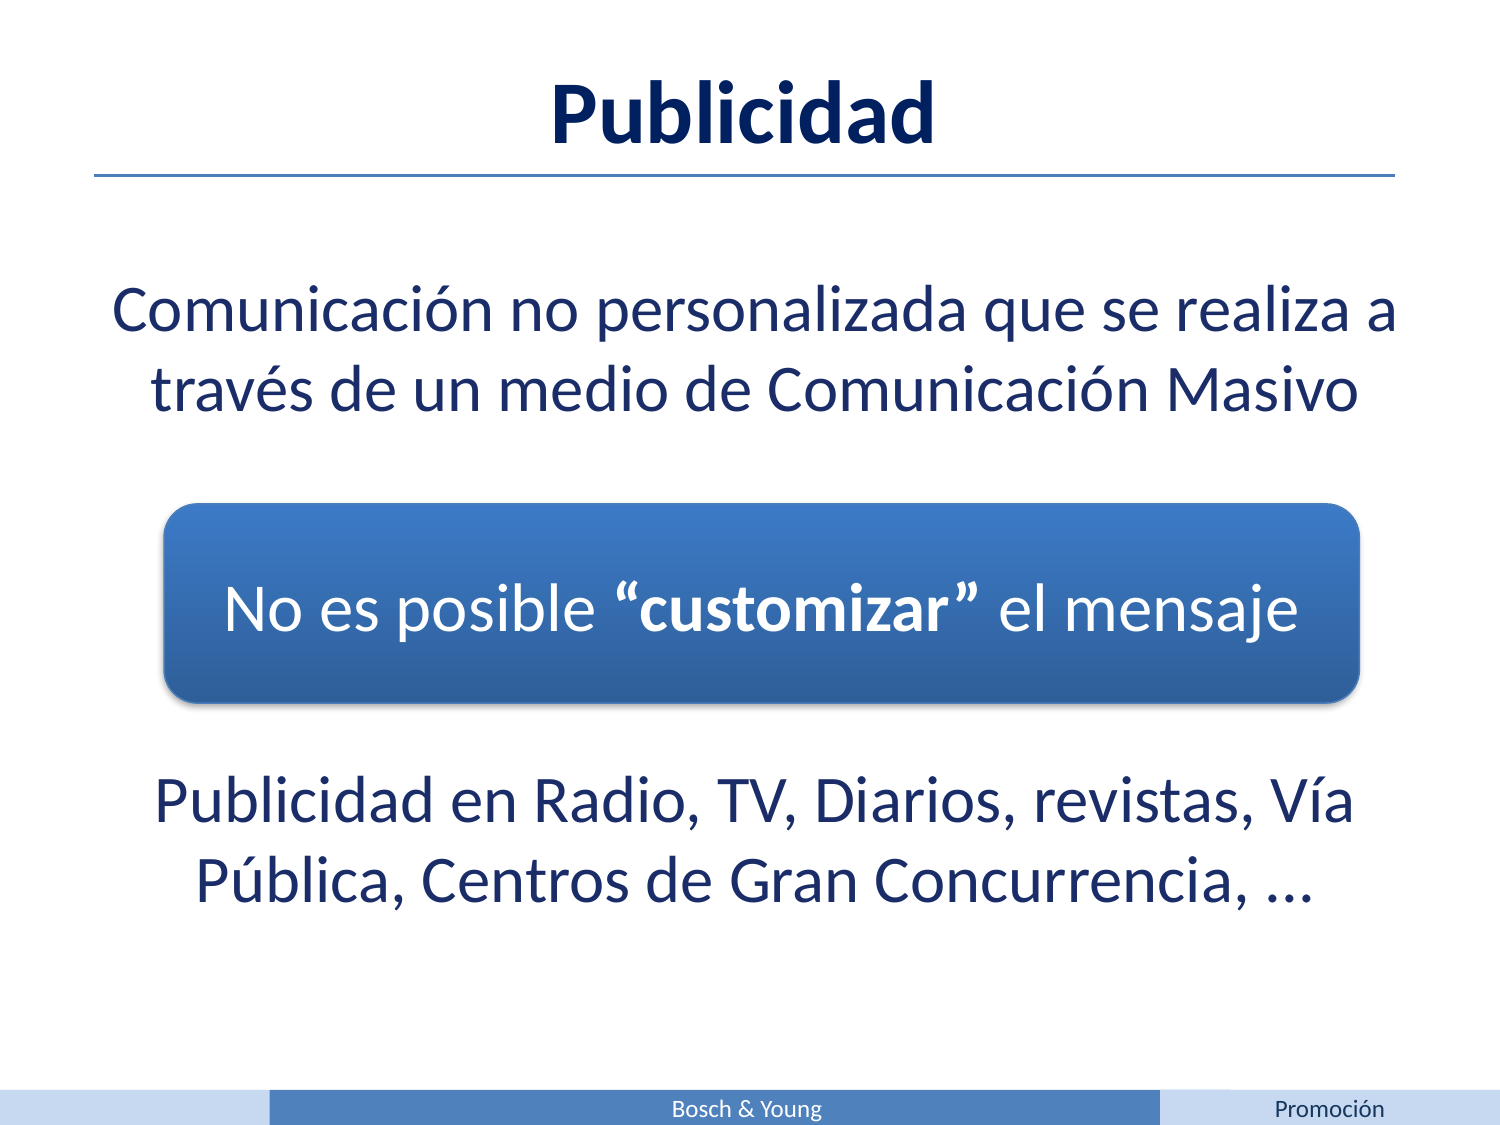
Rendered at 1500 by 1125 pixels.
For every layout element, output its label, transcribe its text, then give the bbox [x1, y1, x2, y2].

text_box Publicidad [58, 46, 1430, 170]
text_box No es posible “customizar” el mensaje [163, 503, 1361, 704]
text_box [0, 1088, 272, 1125]
text_box Promoción [1158, 1088, 1500, 1125]
text_box Bosch & Young [272, 1088, 1158, 1125]
text_box Comunicación no personalizada que se realiza a través de un medio de Comunicación Masivo Publicidad en Radio, TV, Diarios, revistas, Vía Pública, Centros de Gran Concurrencia, ... [93, 257, 1418, 924]
